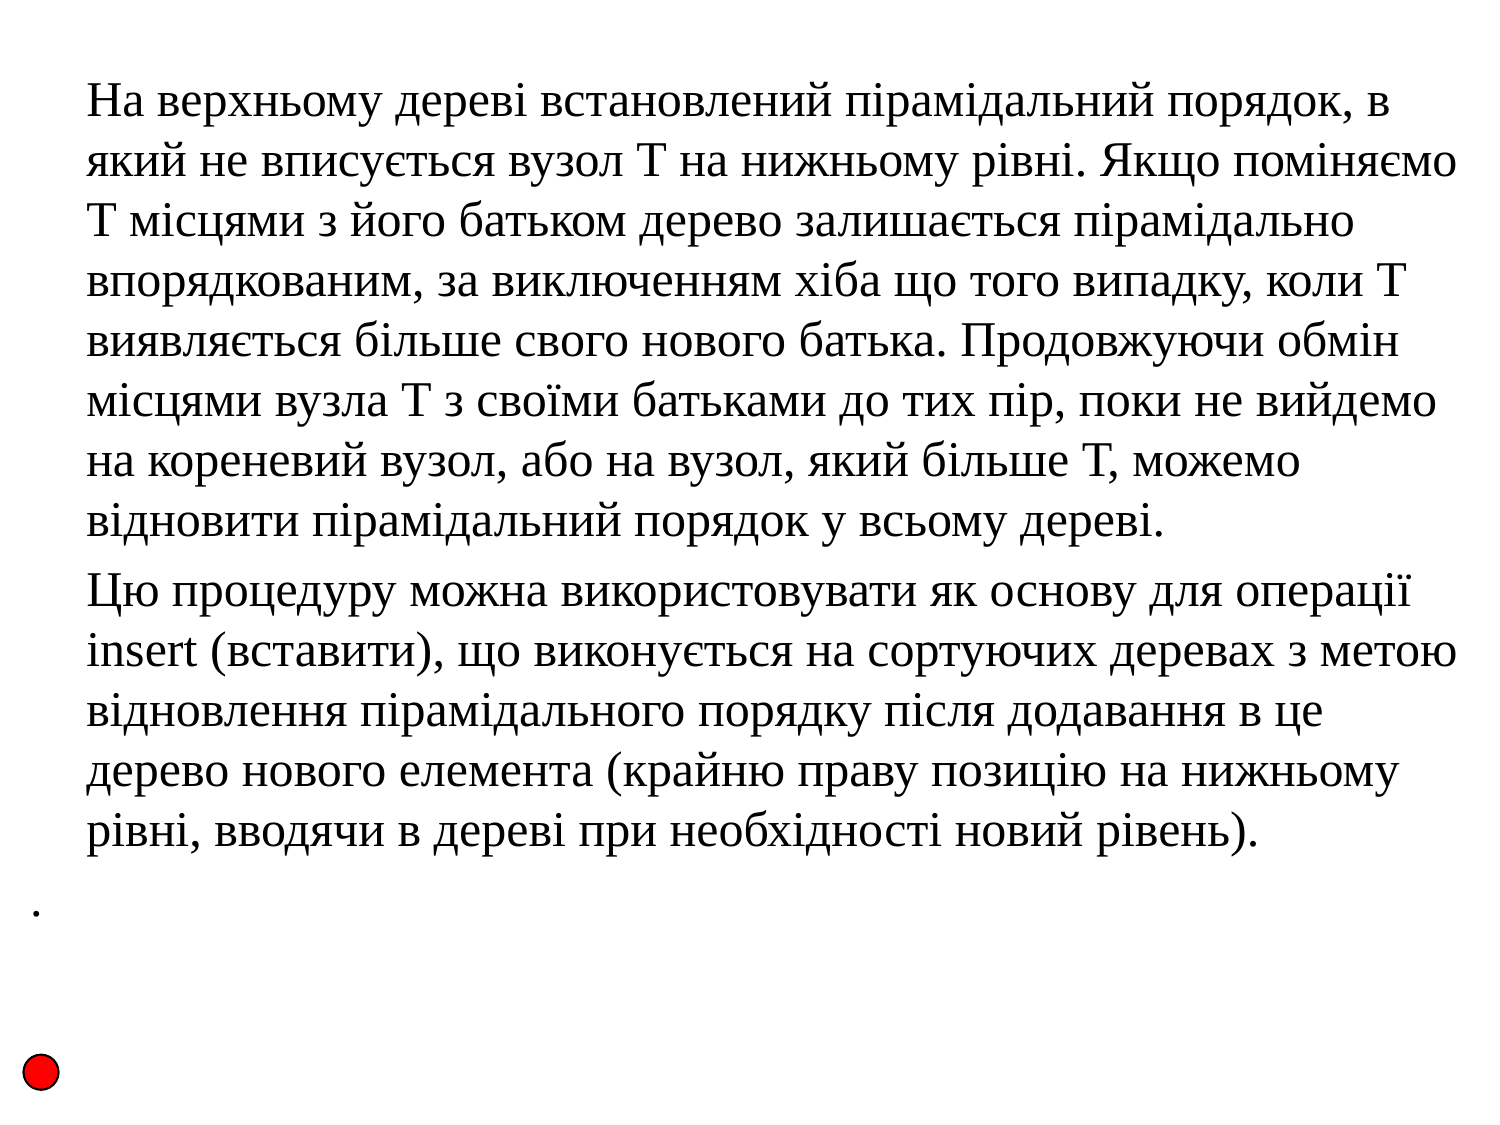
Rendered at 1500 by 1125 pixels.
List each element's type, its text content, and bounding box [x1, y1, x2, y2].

list На верхньому дереві встановлений пірамідальний порядок, в який не вписується вузол Т на нижньому рівні. Якщо поміняємо Т місцями з його батьком дерево залишається пірамідально впорядкованим, за виключенням хіба що того випадку, коли Т виявляється більше свого нового батька. Продовжуючи обмін місцями вузла Т з своїми батьками до тих пір, поки не вийдемо на кореневий вузол, або на вузол, який більше Т, можемо відновити пірамідальний порядок у всьому дереві. Цю процедуру можна використовувати як основу для операції insert (вставити), що виконується на сортуючих деревах з метою відновлення пірамідального порядку після додавання в це дерево нового елемента (крайню праву позицію на нижньому рівні, вводячи в дереві при необхідності новий рівень). . [0, 58, 1500, 1125]
text_box [23, 1054, 59, 1090]
